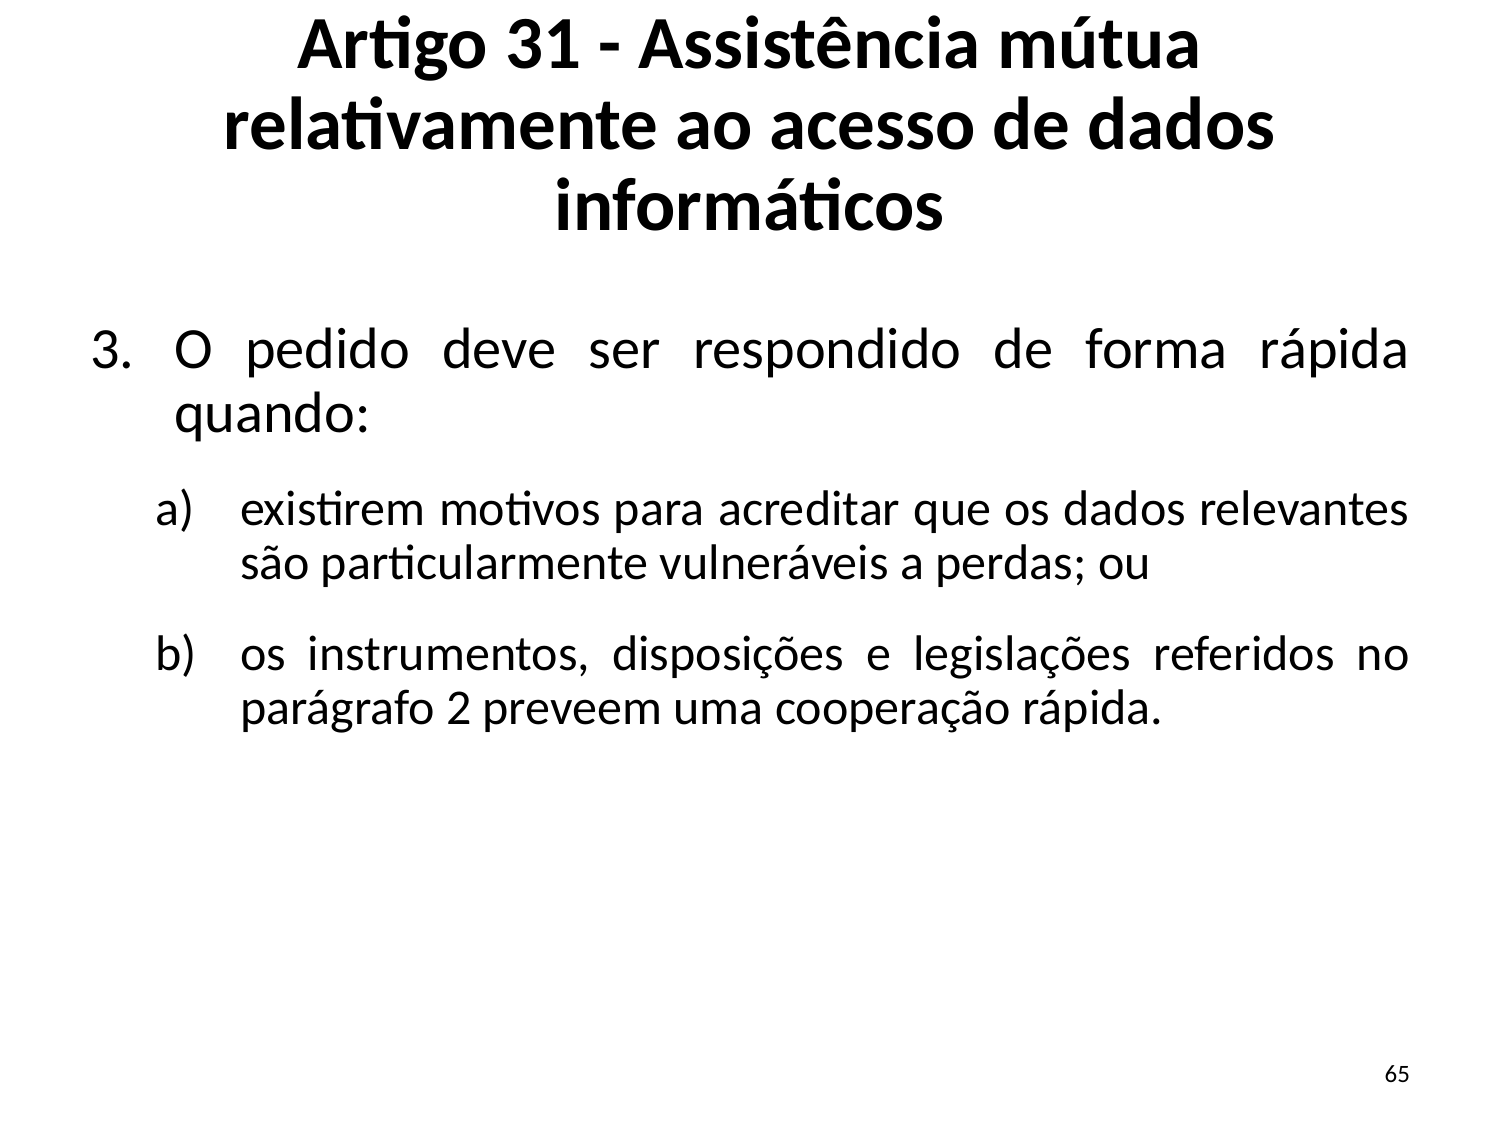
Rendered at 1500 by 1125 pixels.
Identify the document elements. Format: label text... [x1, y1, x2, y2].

title Artigo 31 - Assistência mútua relativamente ao acesso de dados informáticos [75, 45, 1425, 206]
list O pedido deve ser respondido de forma rápida quando: existirem motivos para acreditar que os dados relevantes são particularmente vulneráveis ​​a perdas; ou os instrumentos, disposições e legislações referidos no parágrafo 2 preveem uma cooperação rápida. [75, 311, 1425, 1016]
slide_number 65 [1074, 1042, 1425, 1103]
